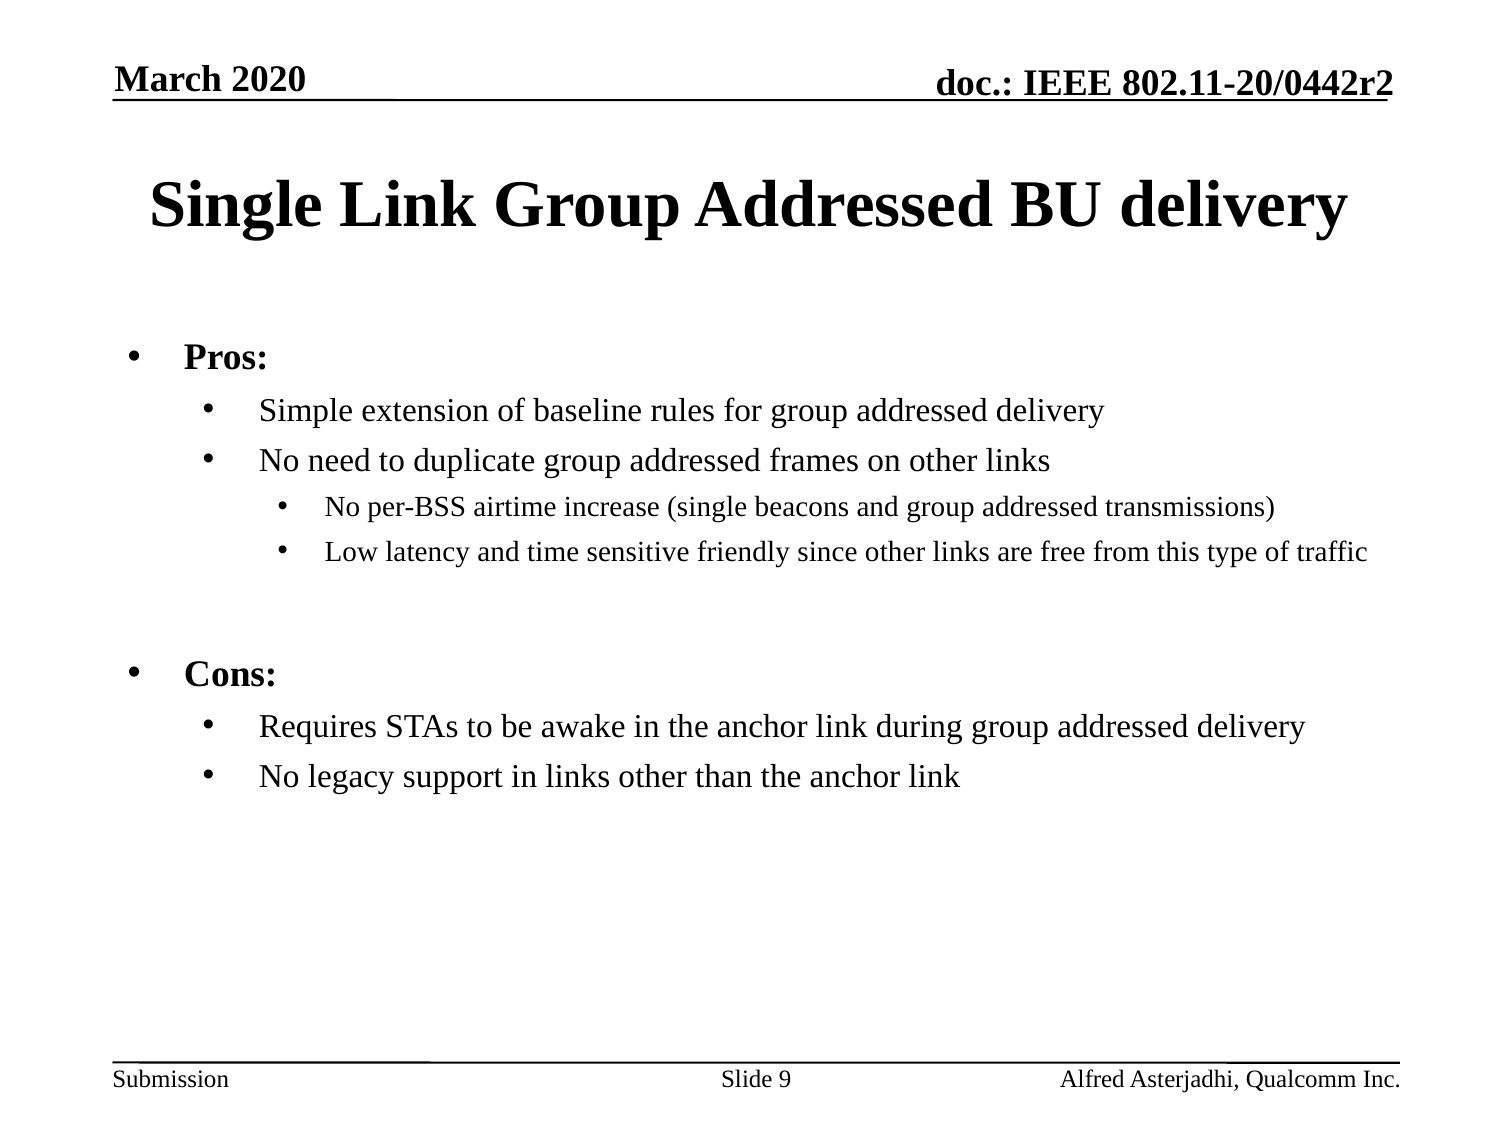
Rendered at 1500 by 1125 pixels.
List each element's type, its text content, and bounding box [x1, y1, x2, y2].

footer Alfred Asterjadhi, Qualcomm Inc. [878, 1061, 1402, 1093]
slide_number Slide 9 [712, 1061, 800, 1123]
list Pros: Simple extension of baseline rules for group addressed delivery No need to duplicate group addressed frames on other links No per-BSS airtime increase (single beacons and group addressed transmissions) Low latency and time sensitive friendly since other links are free from this type of traffic Cons: Requires STAs to be awake in the anchor link during group addressed delivery No legacy support in links other than the anchor link [112, 324, 1388, 1000]
title Single Link Group Addressed BU delivery [112, 112, 1388, 288]
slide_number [114, 54, 423, 100]
